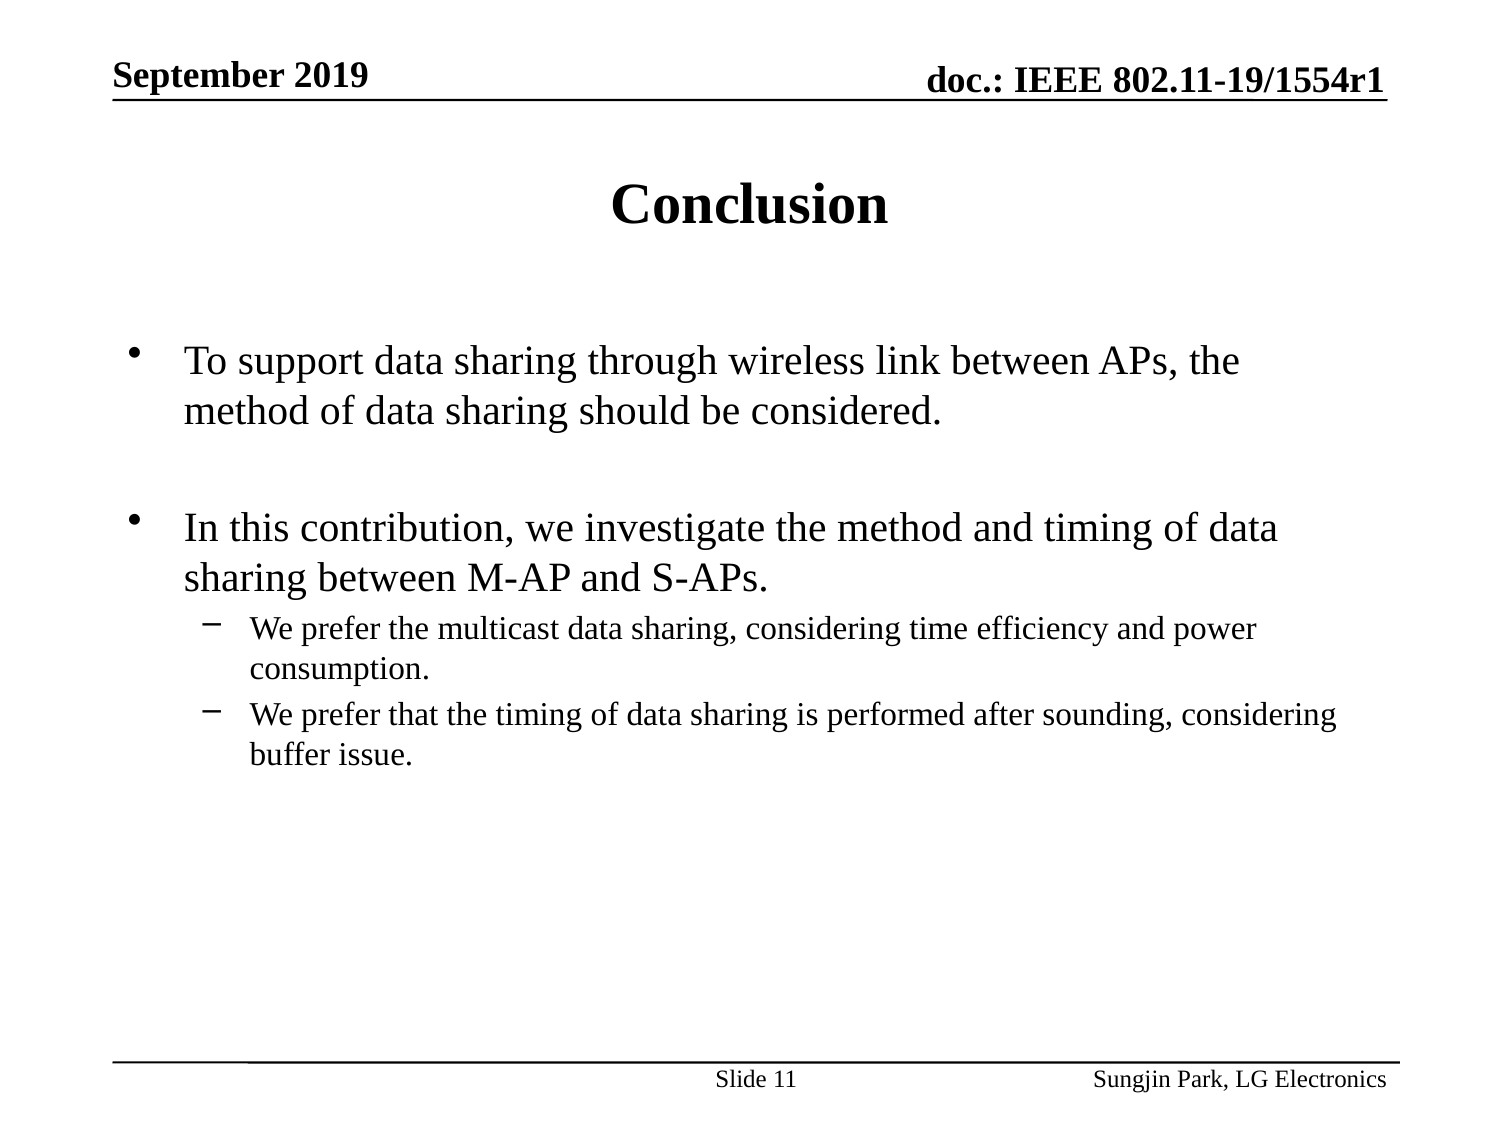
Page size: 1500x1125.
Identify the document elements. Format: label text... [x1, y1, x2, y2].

list To support data sharing through wireless link between APs, the method of data sharing should be considered. In this contribution, we investigate the method and timing of data sharing between M-AP and S-APs. We prefer the multicast data sharing, considering time efficiency and power consumption. We prefer that the timing of data sharing is performed after sounding, considering buffer issue. [112, 324, 1388, 1063]
slide_number Slide 11 [712, 1061, 800, 1093]
title Conclusion [112, 112, 1388, 288]
